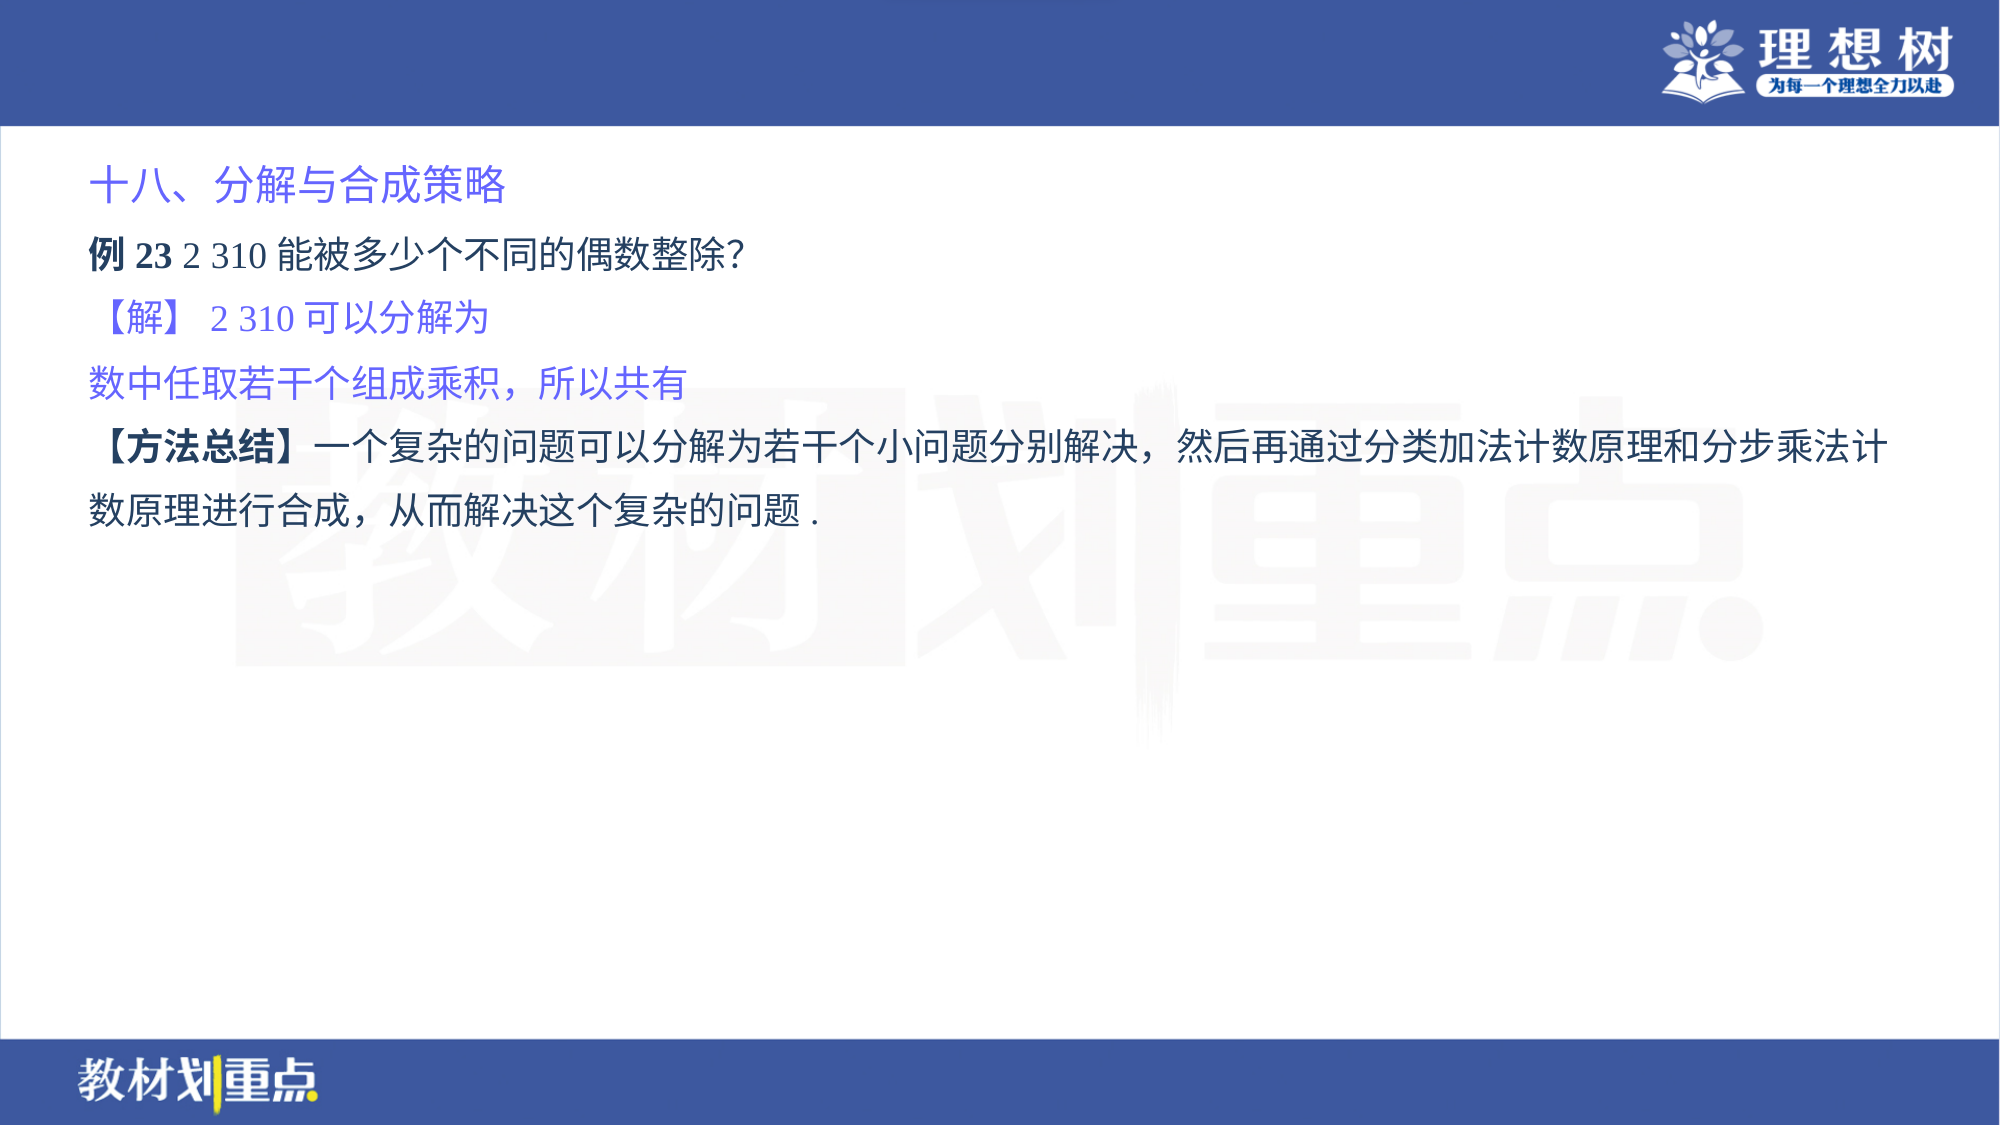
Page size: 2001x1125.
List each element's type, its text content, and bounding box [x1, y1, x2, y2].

text_box 例23 2 310能被多少个不同的偶数整除？ [88, 209, 1911, 269]
picture [0, 0, 2000, 1125]
text_box 【方法总结】一个复杂的问题可以分解为若干个小问题分别解决，然后再通过分类加法计数原理和分步乘法计 数原理进行合成，从而解决这个复杂的问题. [88, 399, 1911, 526]
text_box 十八、分解与合成策略 [88, 135, 1911, 209]
